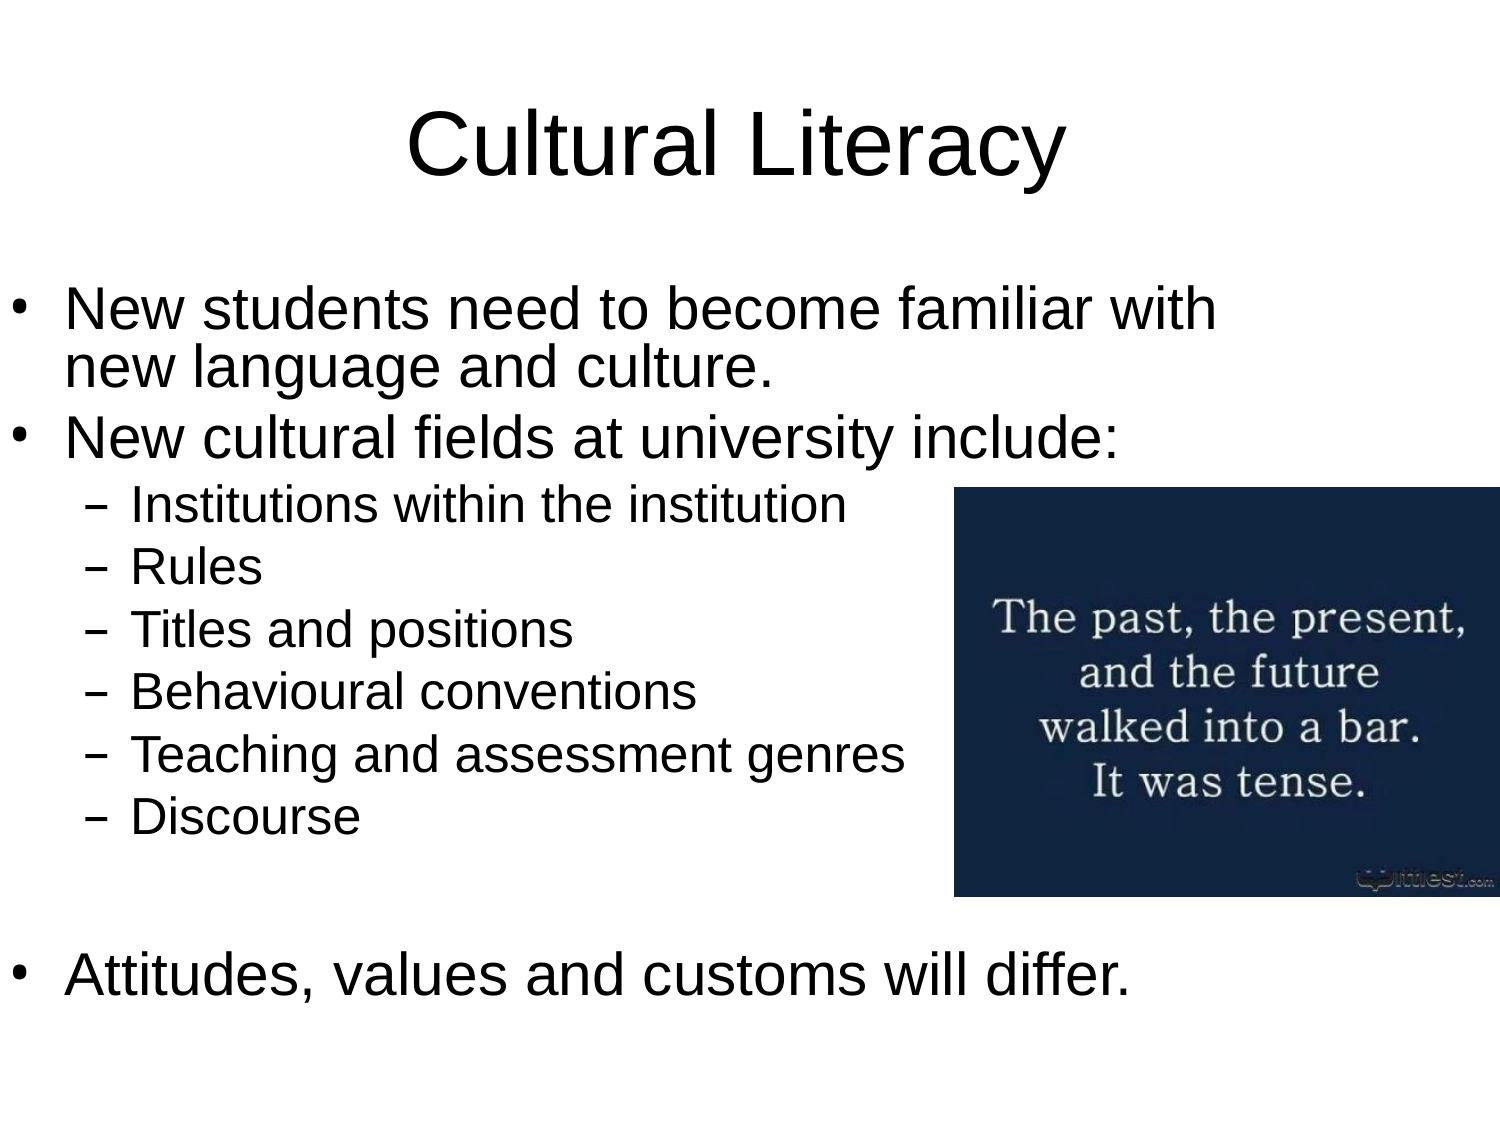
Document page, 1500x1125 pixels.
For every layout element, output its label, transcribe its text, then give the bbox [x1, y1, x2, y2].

title Cultural Literacy [74, 44, 1426, 234]
picture [953, 487, 1500, 898]
list New students need to become familiar with new language and culture. New cultural fields at university include: Institutions within the institution Rules Titles and positions Behavioural conventions Teaching and assessment genres Discourse Attitudes, values and customs will differ. [0, 275, 1350, 1018]
